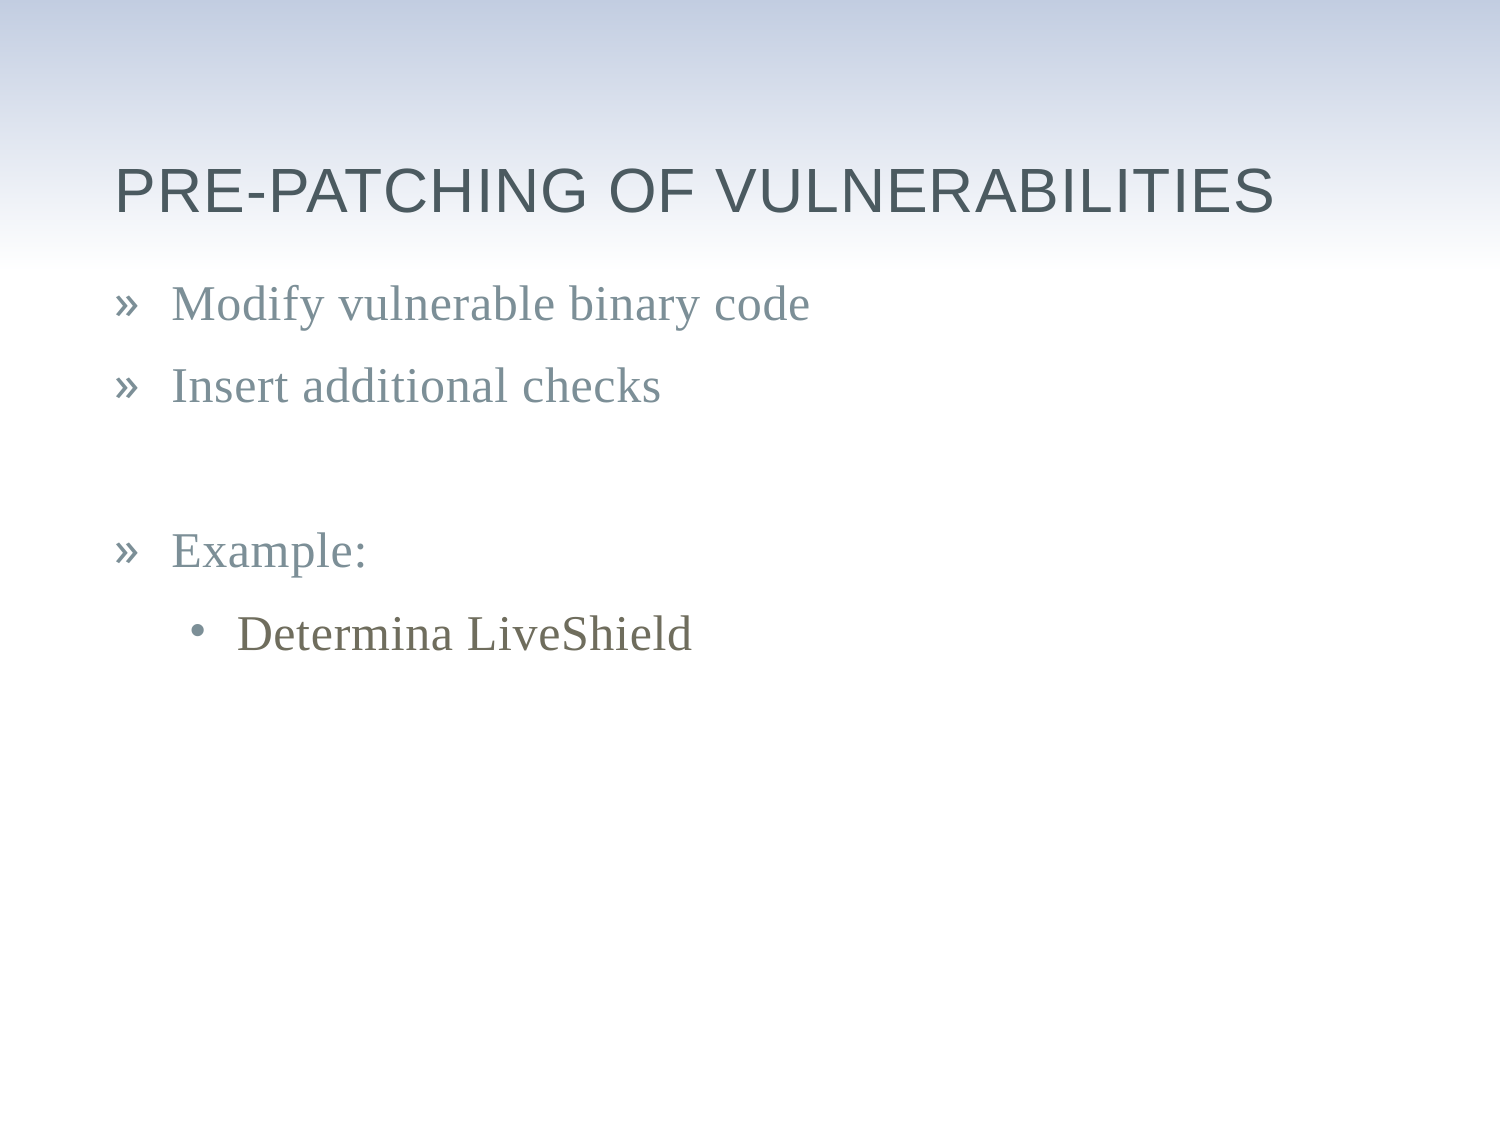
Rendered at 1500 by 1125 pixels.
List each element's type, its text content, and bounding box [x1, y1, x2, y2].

title Pre-patching of vulnerabilities [99, 45, 1400, 233]
list Modify vulnerable binary code Insert additional checks Example: Determina LiveShield [99, 262, 1400, 938]
